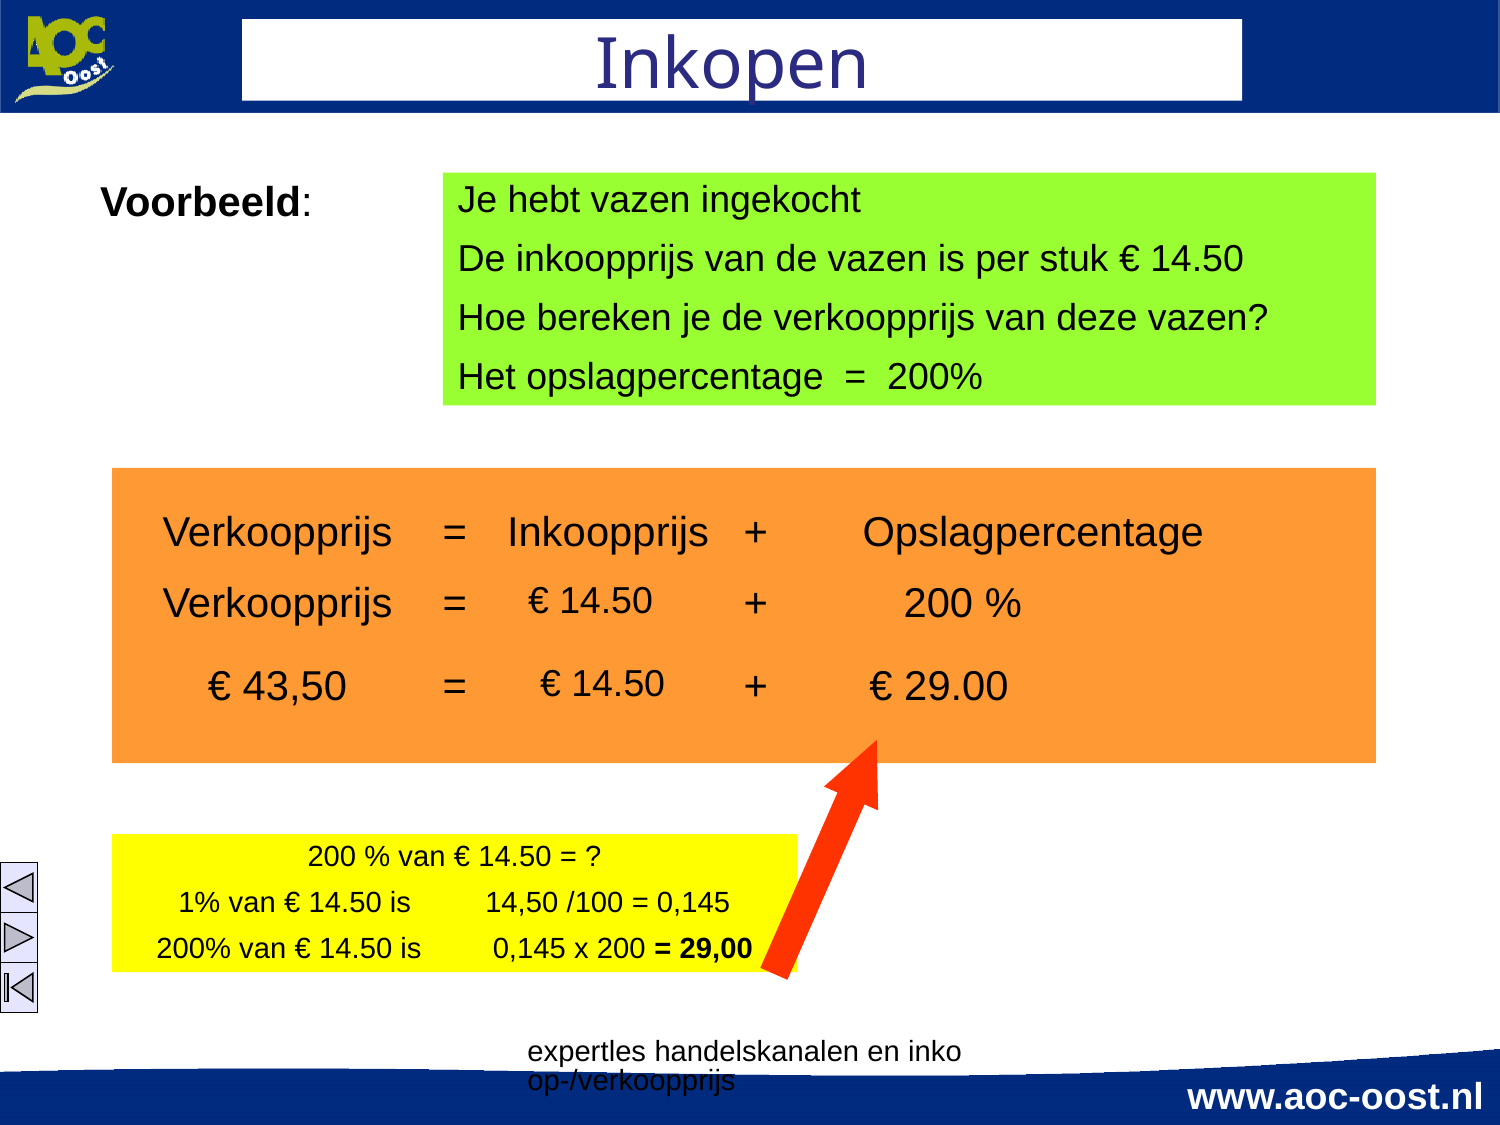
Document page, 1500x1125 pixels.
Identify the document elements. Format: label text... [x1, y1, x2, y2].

text_box € 14.50 [501, 574, 680, 630]
text_box 200 % van € 14.50 = ? 1% van € 14.50 is 14,50 /100 = 0,145 200% van € 14.50 is 0,145 x 200 = 29,00 [112, 834, 798, 973]
text_box [112, 467, 1376, 764]
text_box Verkoopprijs [112, 503, 372, 564]
text_box = [372, 503, 442, 564]
text_box + [726, 503, 786, 564]
text_box Verkoopprijs [112, 574, 372, 634]
text_box € 29.00 [809, 656, 1069, 717]
text_box Opslagpercentage [820, 503, 1247, 564]
text_box = [372, 574, 538, 634]
title Inkopen [241, 18, 1243, 102]
text_box 200 % [785, 574, 1140, 634]
picture [0, 0, 1500, 113]
text_box + [726, 574, 785, 634]
text_box € 43,50 [183, 656, 373, 717]
text_box Voorbeeld: [64, 172, 349, 233]
text_box Inkoopprijs [442, 503, 726, 564]
picture [0, 1049, 1500, 1125]
text_box + [726, 656, 786, 717]
text_box Je hebt vazen ingekocht De inkoopprijs van de vazen is per stuk € 14.50 Hoe bereken je de verkoopprijs van deze vazen? Het opslagpercentage = 200% [442, 172, 1376, 406]
footer expertles handelskanalen en inkoop-/verkoopprijs [512, 1024, 988, 1101]
text_box € 14.50 [513, 657, 692, 713]
text_box [760, 739, 879, 980]
text_box = [373, 656, 538, 717]
